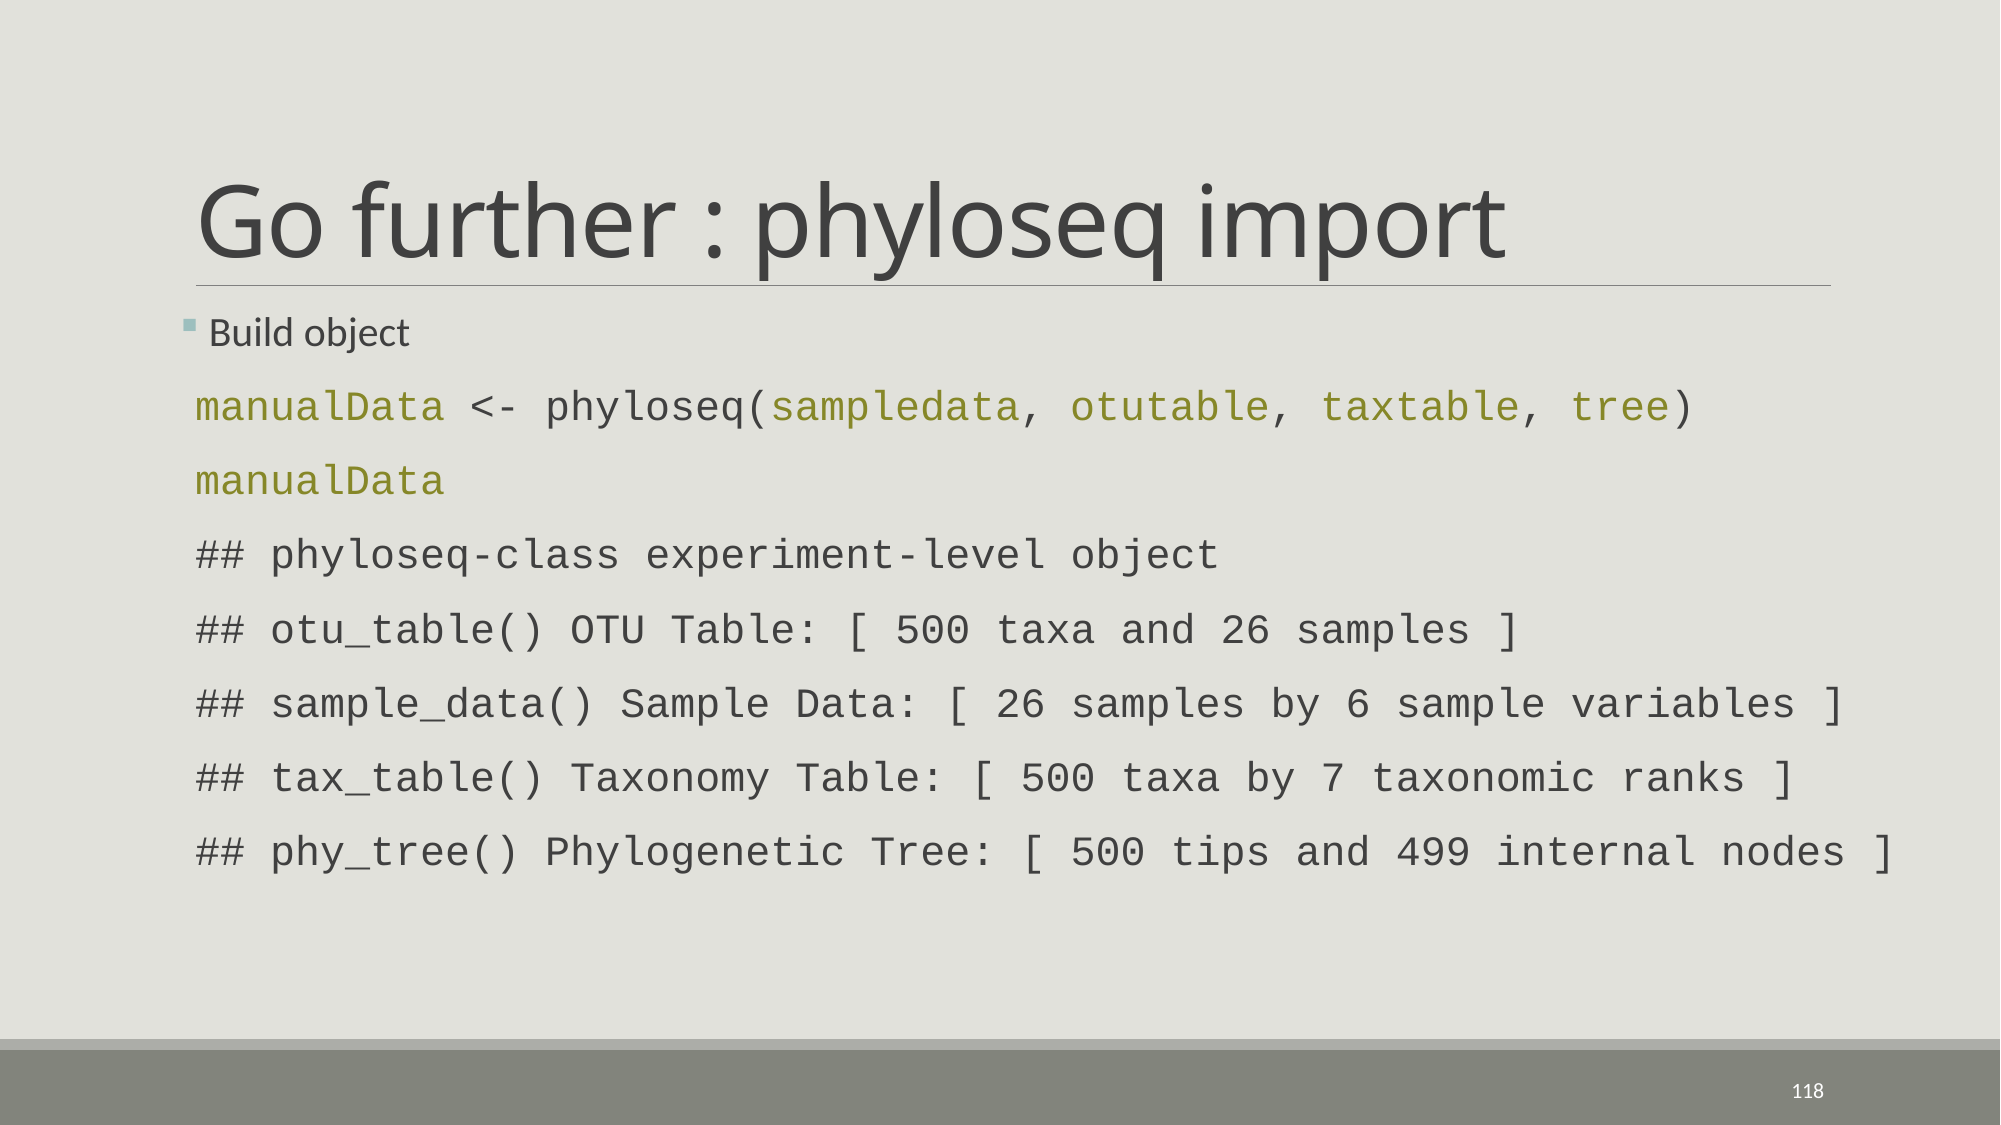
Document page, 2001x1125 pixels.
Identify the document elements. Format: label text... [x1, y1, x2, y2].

title Go further : phyloseq import [180, 47, 1830, 285]
slide_number 118 [1624, 1059, 1840, 1120]
list Build object manualData <- phyloseq(sampledata, otutable, taxtable, tree) manualData ## phyloseq-class experiment-level object ## otu_table() OTU Table: [ 500 taxa and 26 samples ] ## sample_data() Sample Data: [ 26 samples by 6 sample variables ] ## tax_table() Taxonomy Table: [ 500 taxa by 7 taxonomic ranks ] ## phy_tree() Phylogenetic Tree: [ 500 tips and 499 internal nodes ] [180, 302, 1967, 963]
